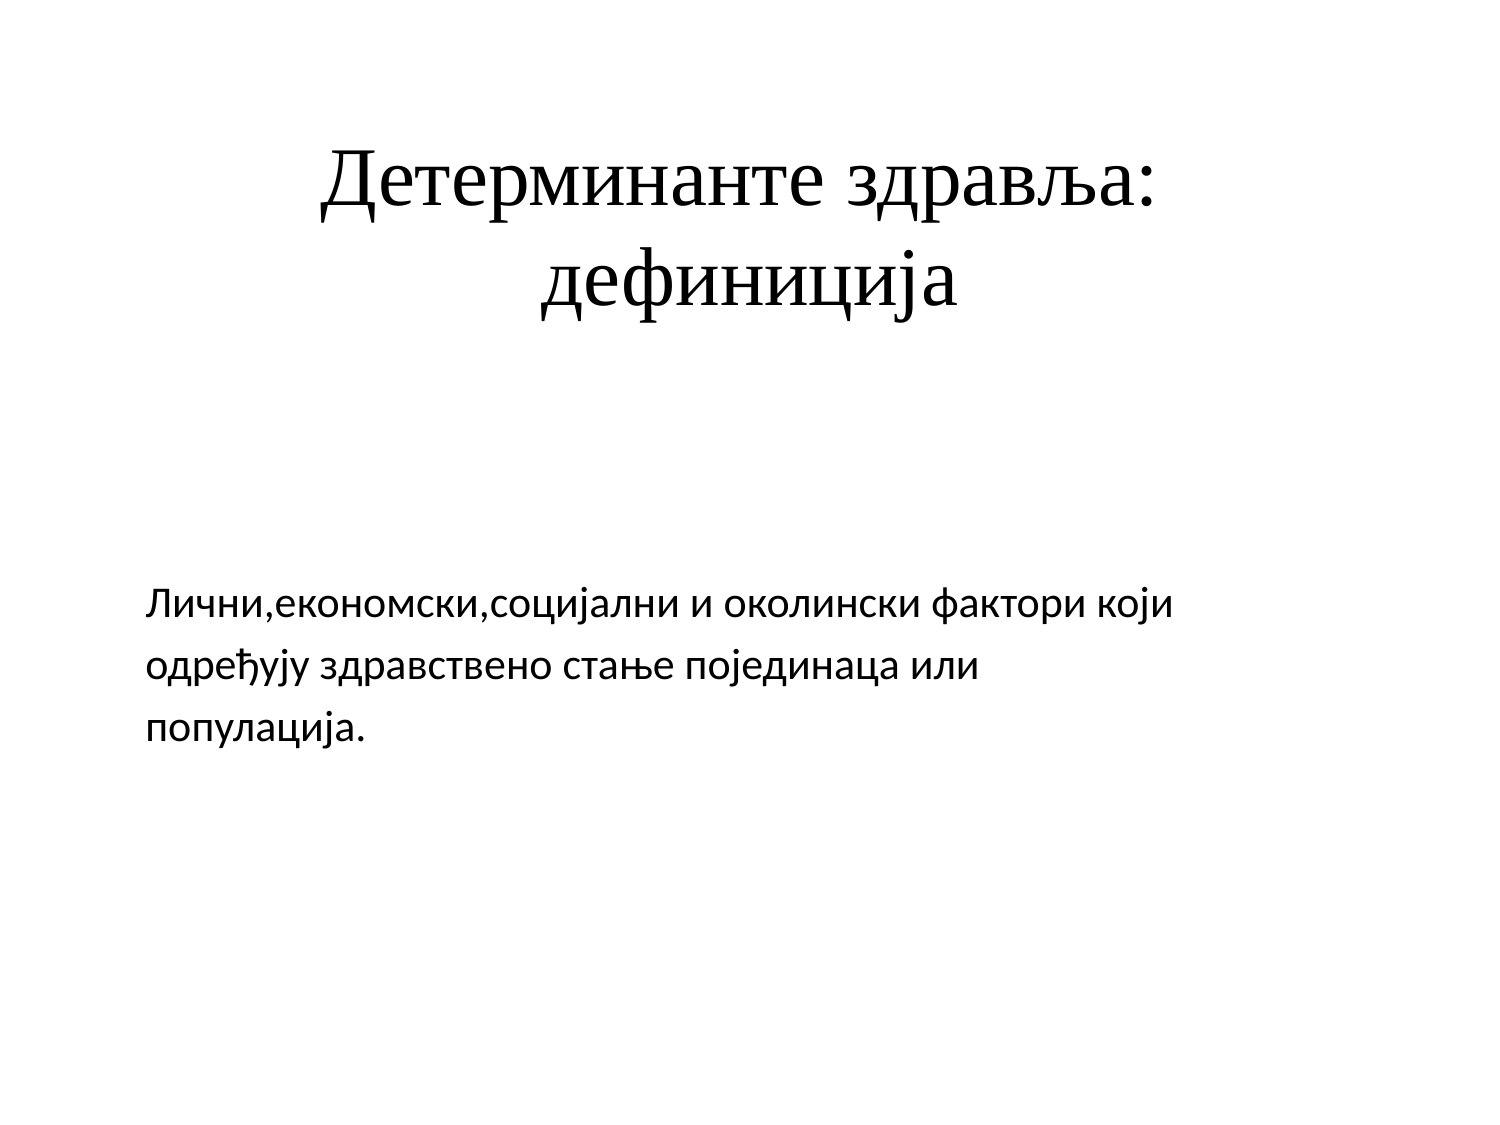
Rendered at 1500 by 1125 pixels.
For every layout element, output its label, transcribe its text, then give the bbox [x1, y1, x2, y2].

title Детерминанте здравља: дефиниција [112, 66, 1388, 379]
subtitle Лични,економски,социјални и околински фактори који одређују здравствено стање појединаца или популација. [123, 566, 1399, 764]
